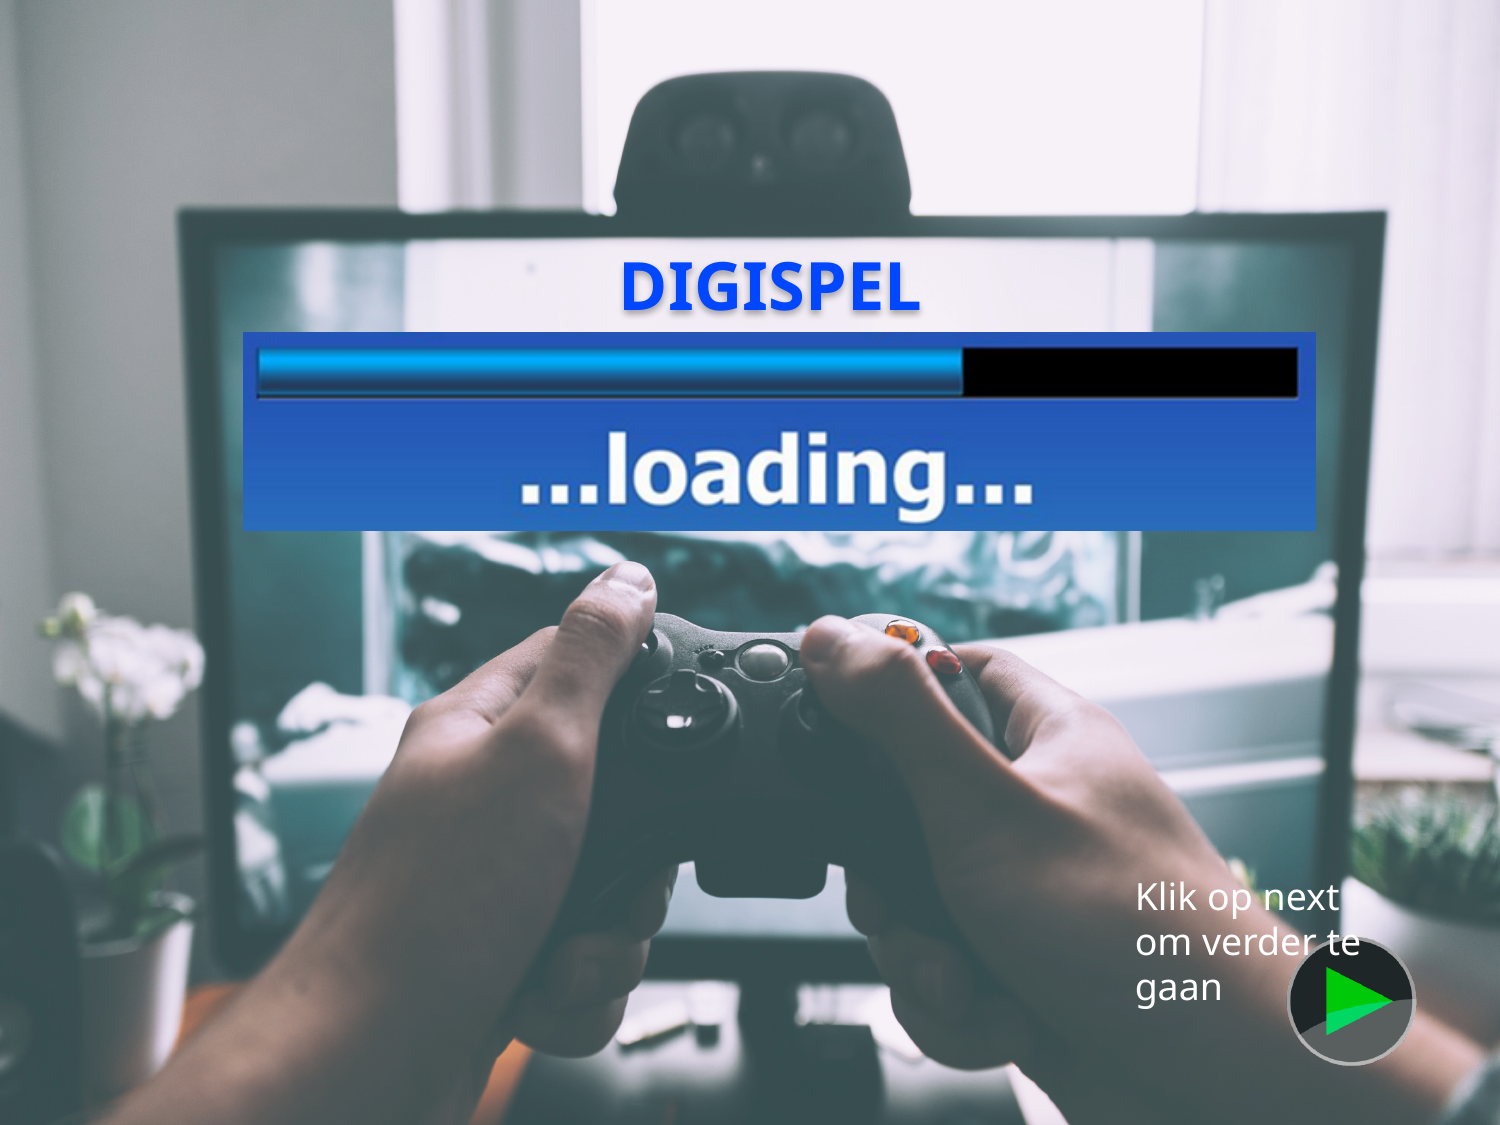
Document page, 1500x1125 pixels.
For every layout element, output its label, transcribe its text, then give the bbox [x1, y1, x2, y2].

picture [242, 332, 1317, 532]
text_box Klik op next om verder te gaan [1120, 865, 1420, 1015]
text_box Digispel [348, 101, 1211, 331]
text_box De community levert je zowel virtueel als in het echte leven veel op: je zult gelukkiger worden naarmate je elkaar vaker ontmoet op deze plek. Waardoor dat komt? Omdat je elkaar erkenning kunt geven voor sterke punten, bijv. +1 Inspiratie, +1 Creatief, +1 Fijn dat je er bent, etc. Positieve feedback helpt mensen zich goed te voelen en het beste uit zich naar boven te halen. [0, 0, 1500, 1125]
picture [1269, 917, 1434, 1083]
